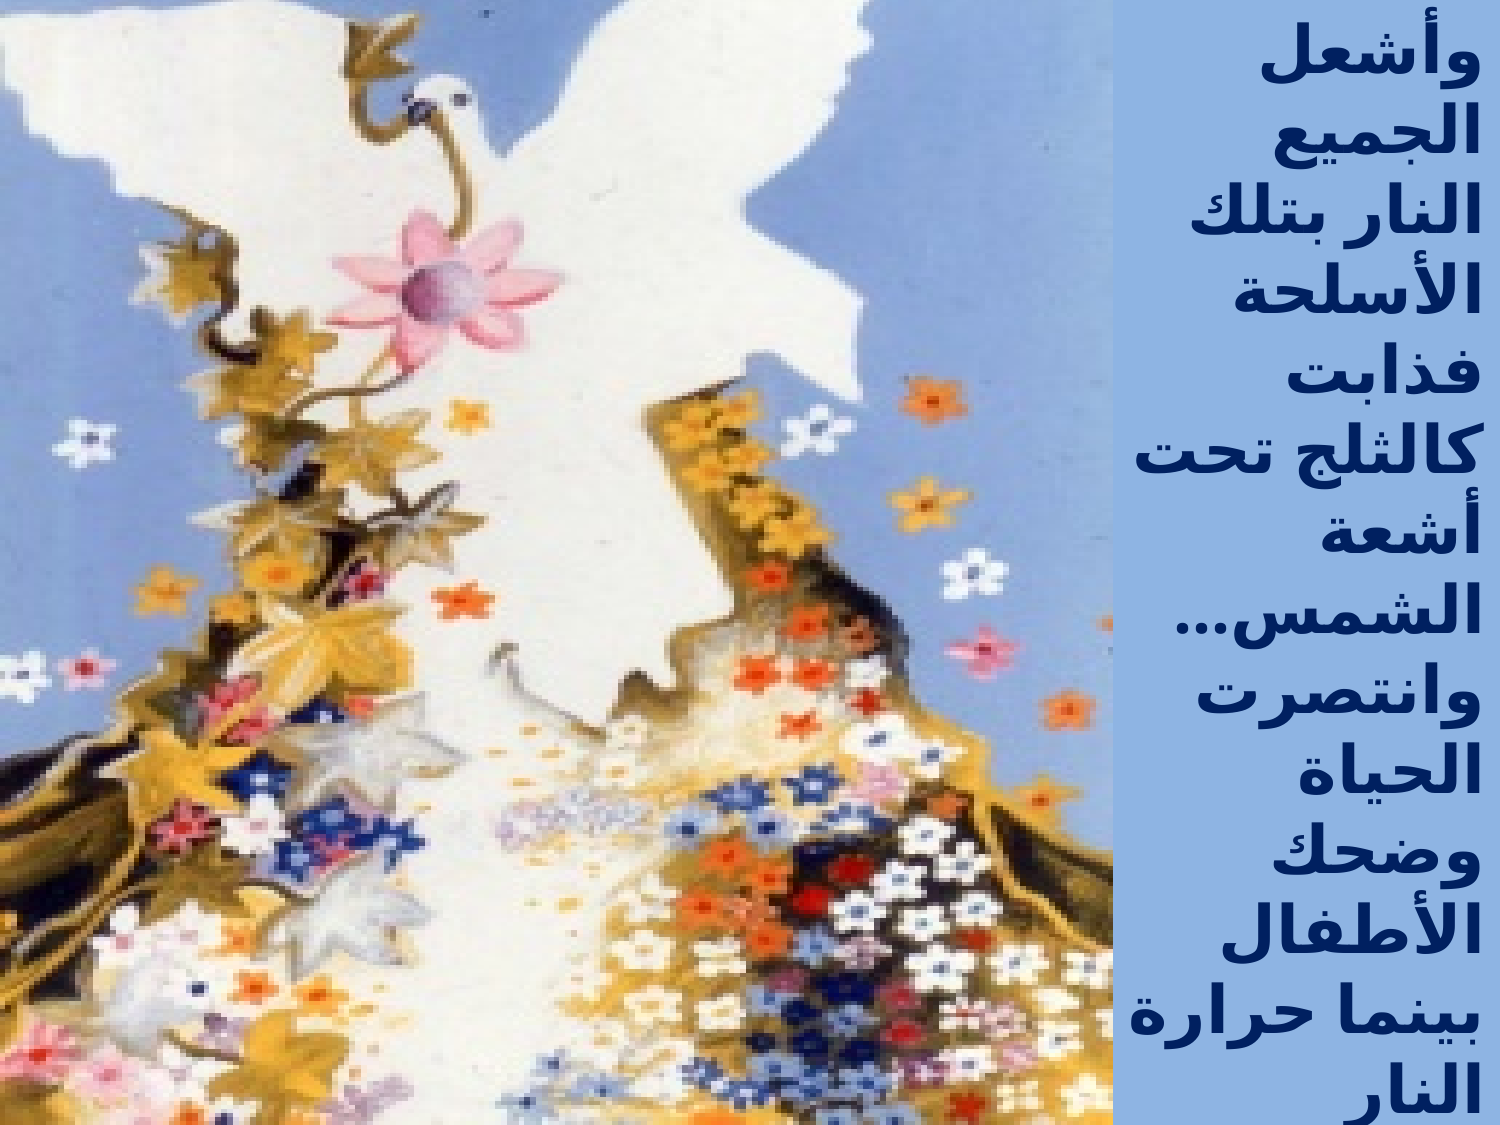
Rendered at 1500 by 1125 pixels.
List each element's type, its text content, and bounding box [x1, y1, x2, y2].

picture [0, 0, 1114, 1125]
text_box وأشعل الجميع النار بتلك الأسلحة فذابت كالثلج تحت أشعة الشمس... وانتصرت الحياة وضحك الأطفال بينما حرارة النار اظهرت حبلا من الأزهار ولدت من حمامة بيضاء فأخيرا حل السلام بين الناس والى الأبد [1114, 0, 1500, 1125]
